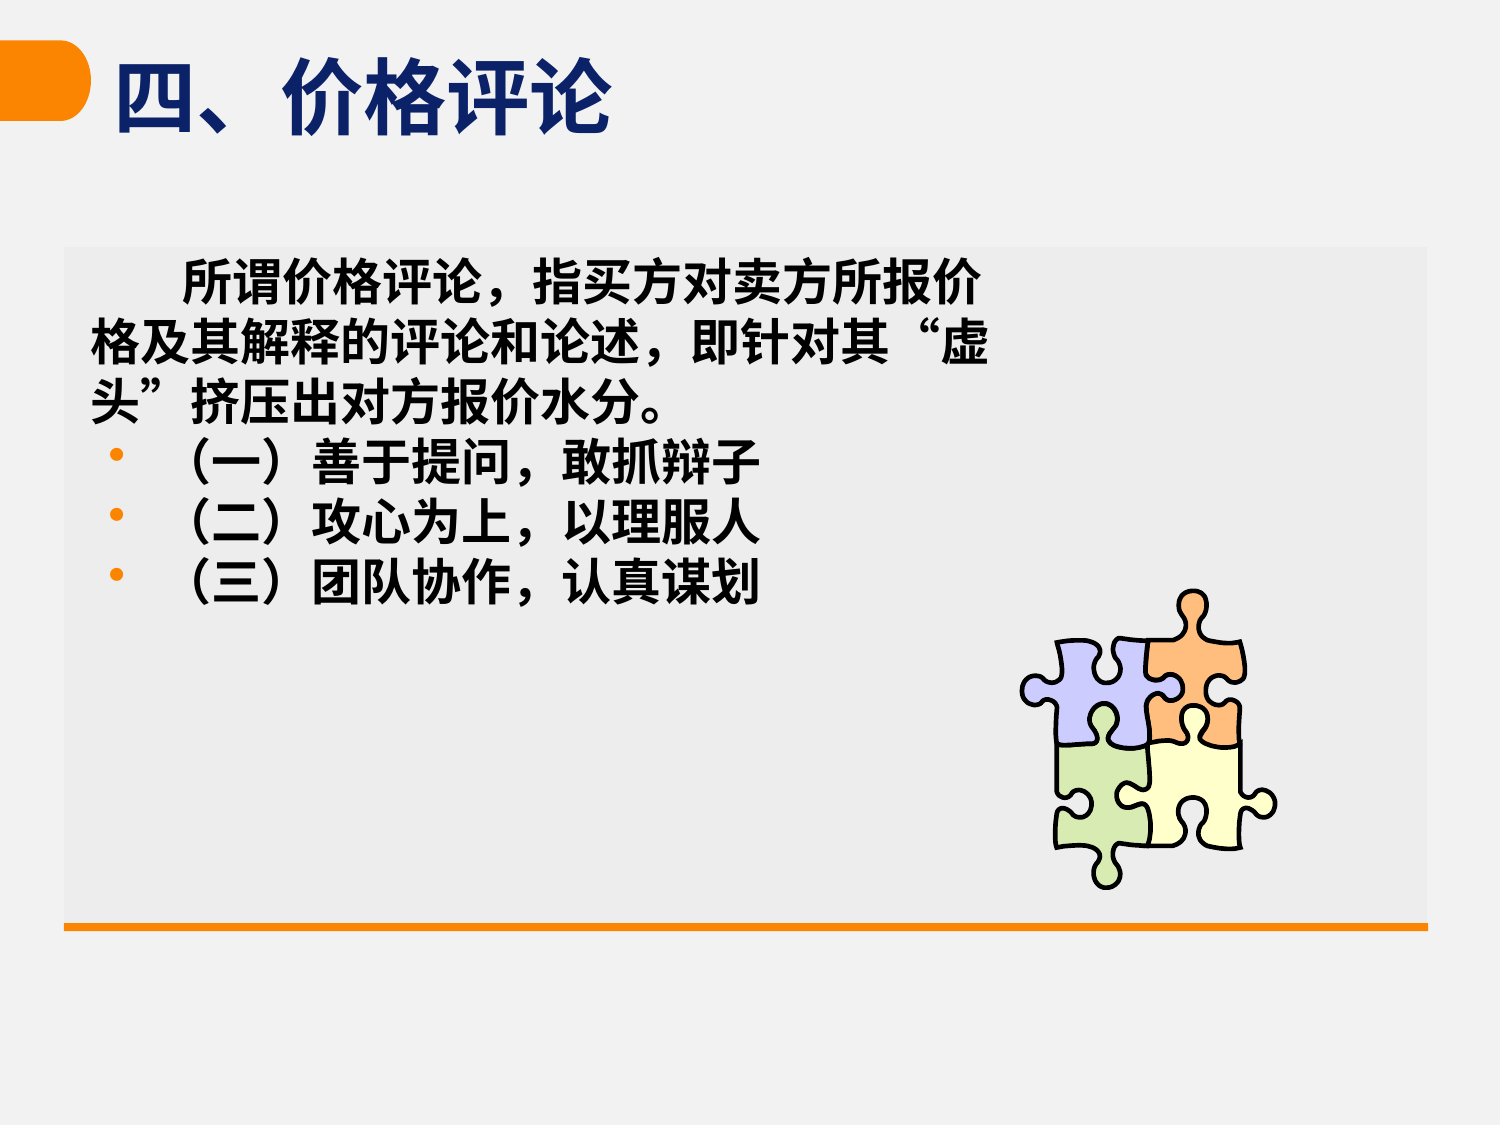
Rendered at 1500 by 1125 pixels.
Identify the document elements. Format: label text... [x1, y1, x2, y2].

list 所谓价格评论，指买方对卖方所报价格及其解释的评论和论述，即针对其“虚头”挤压出对方报价水分。 （一）善于提问，敢抓辩子 （二）攻心为上，以理服人 （三）团队协作，认真谋划 [79, 244, 1037, 706]
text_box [1021, 590, 1275, 887]
title 四、价格评论 [98, 31, 1117, 158]
